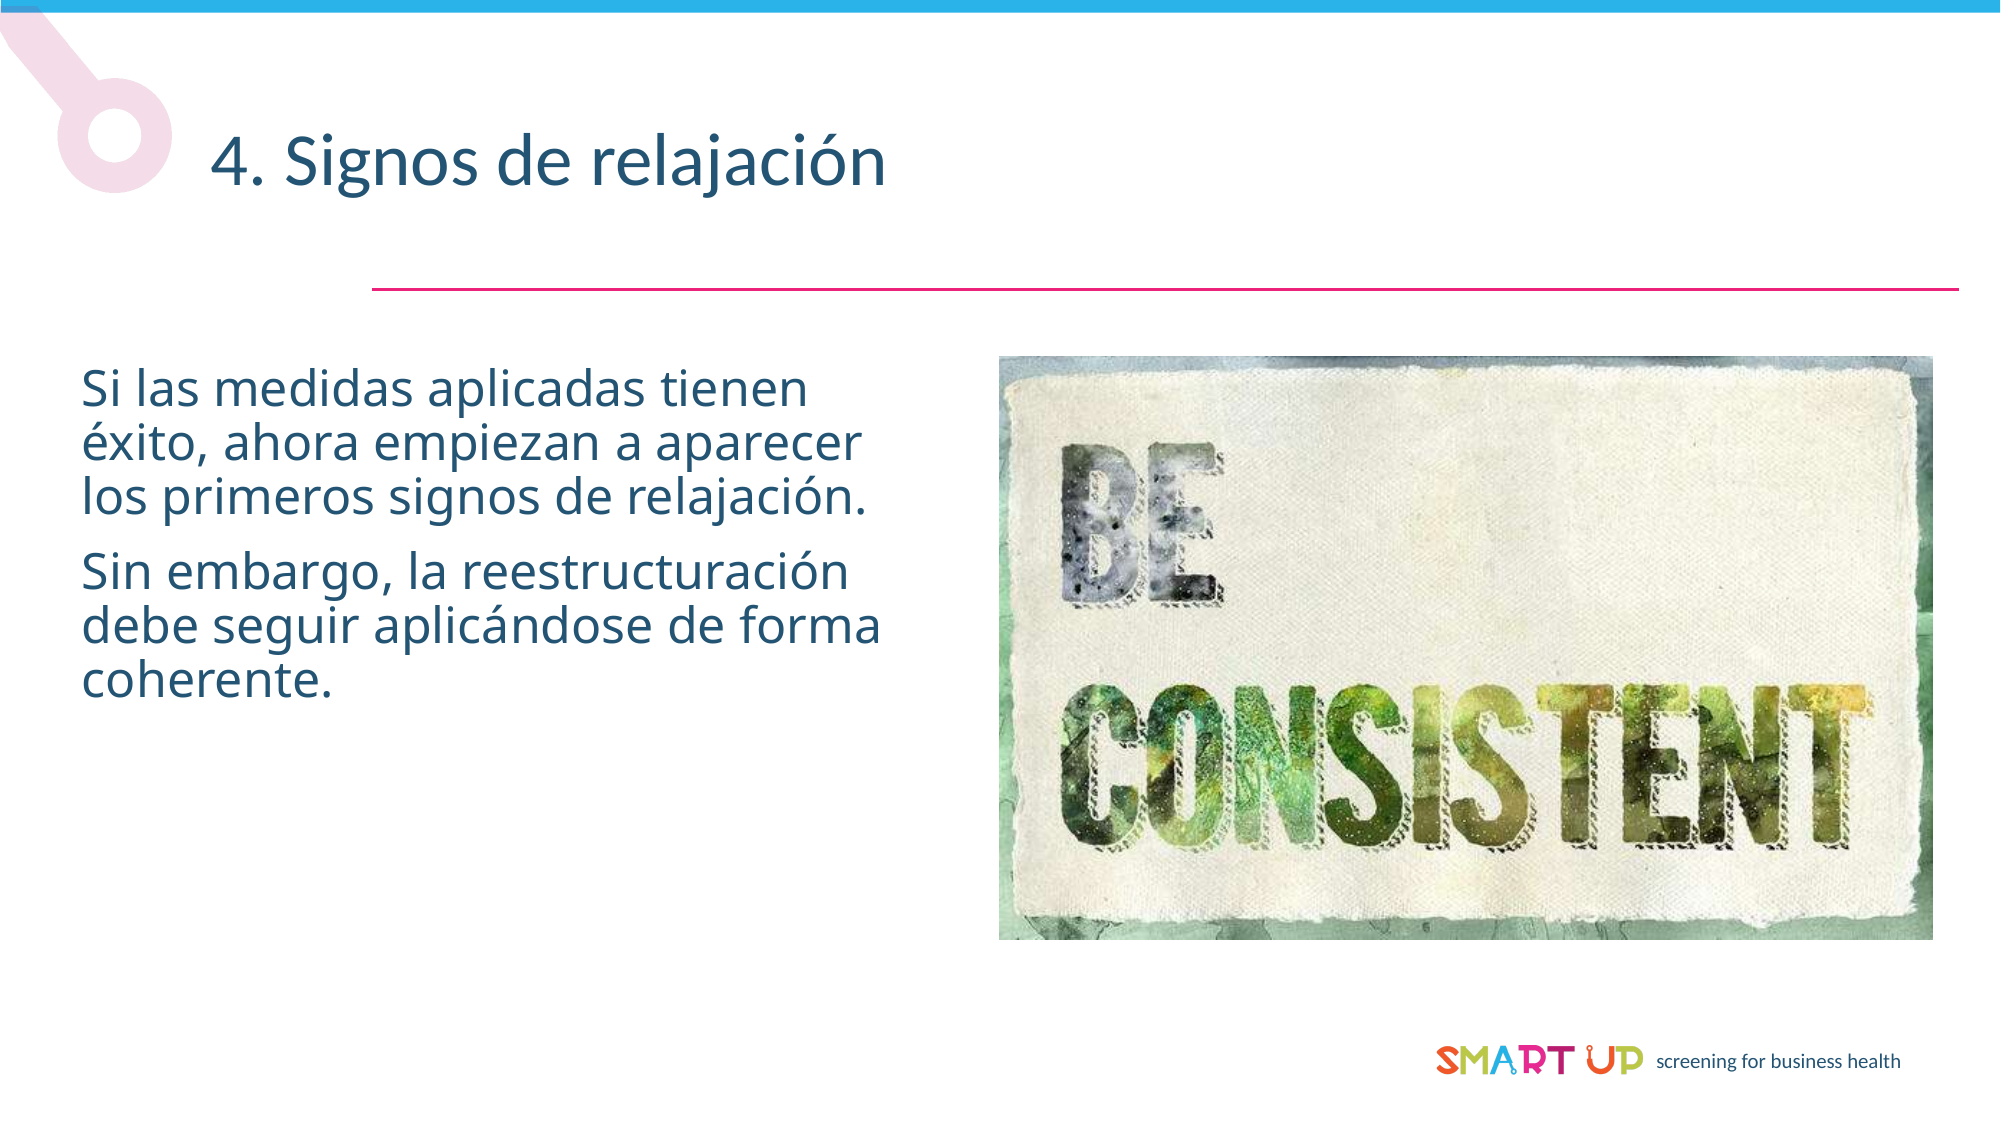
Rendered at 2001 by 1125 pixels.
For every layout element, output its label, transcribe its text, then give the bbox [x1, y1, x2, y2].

picture [1436, 1045, 1643, 1078]
list Si las medidas aplicadas tienen éxito, ahora empiezan a aparecer los primeros signos de relajación. Sin embargo, la reestructuración debe seguir aplicándose de forma coherente. [66, 355, 956, 1008]
picture [0, 6, 224, 218]
picture [999, 356, 1933, 940]
list 4. Signos de relajación [195, 112, 1648, 228]
